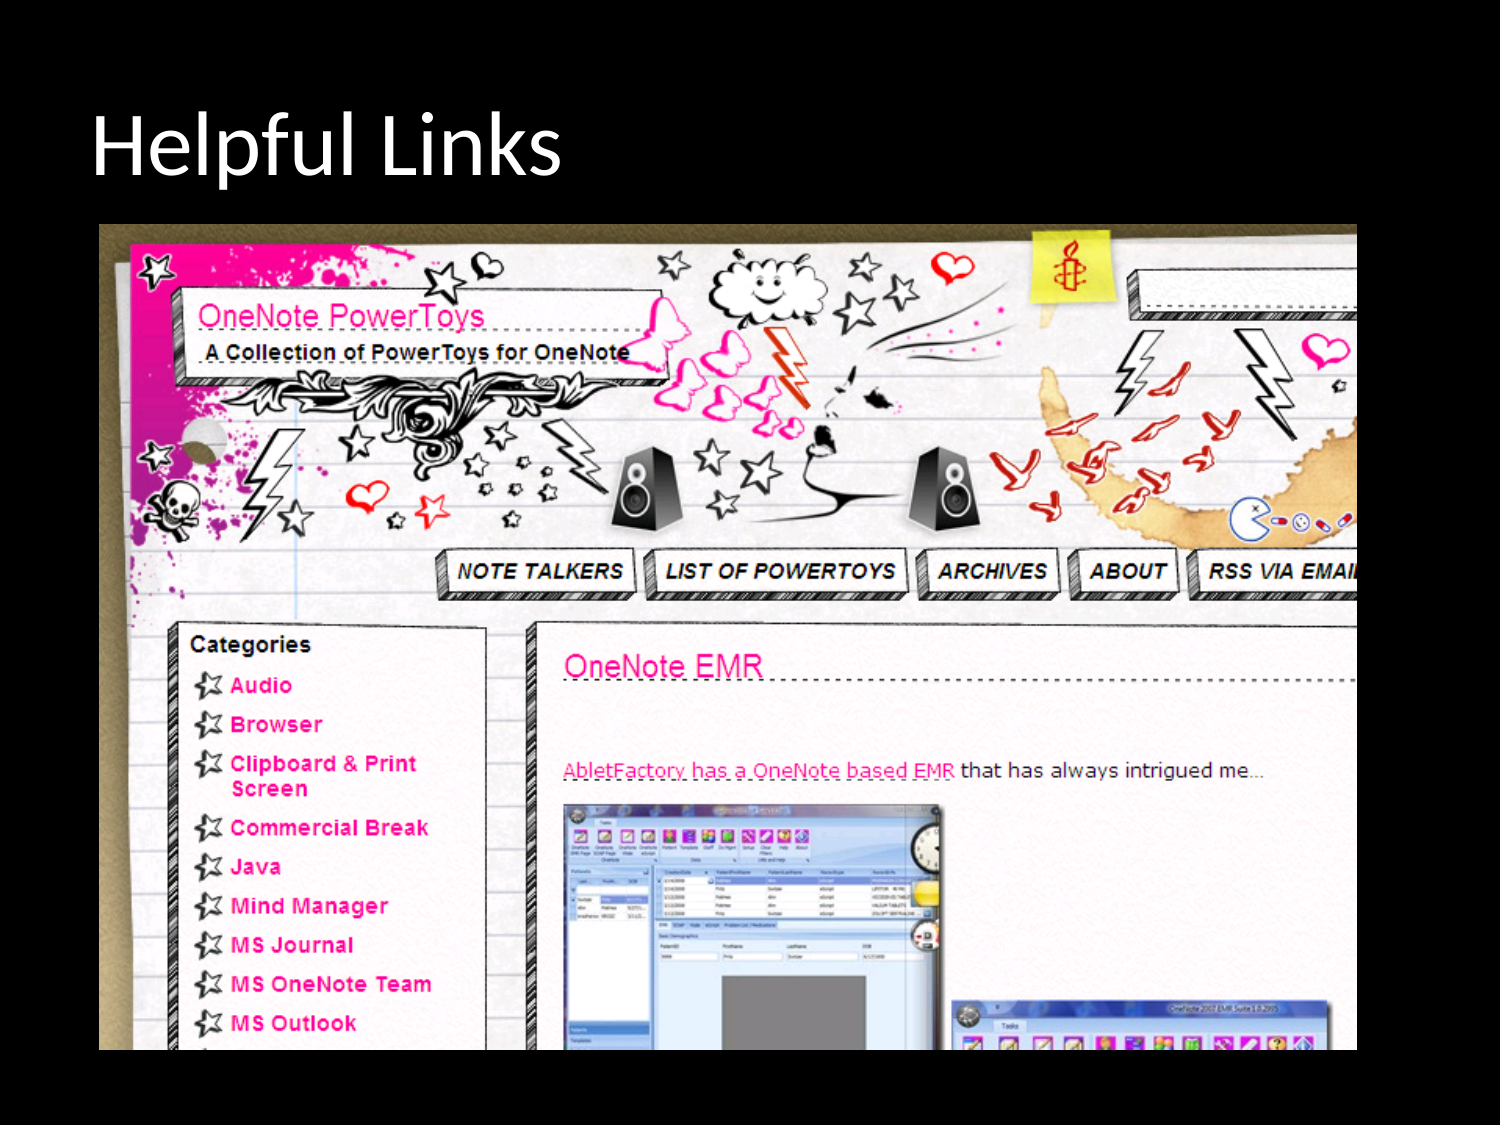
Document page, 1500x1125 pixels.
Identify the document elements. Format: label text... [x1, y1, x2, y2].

picture [99, 224, 1357, 1051]
title Helpful Links [75, 45, 1425, 233]
